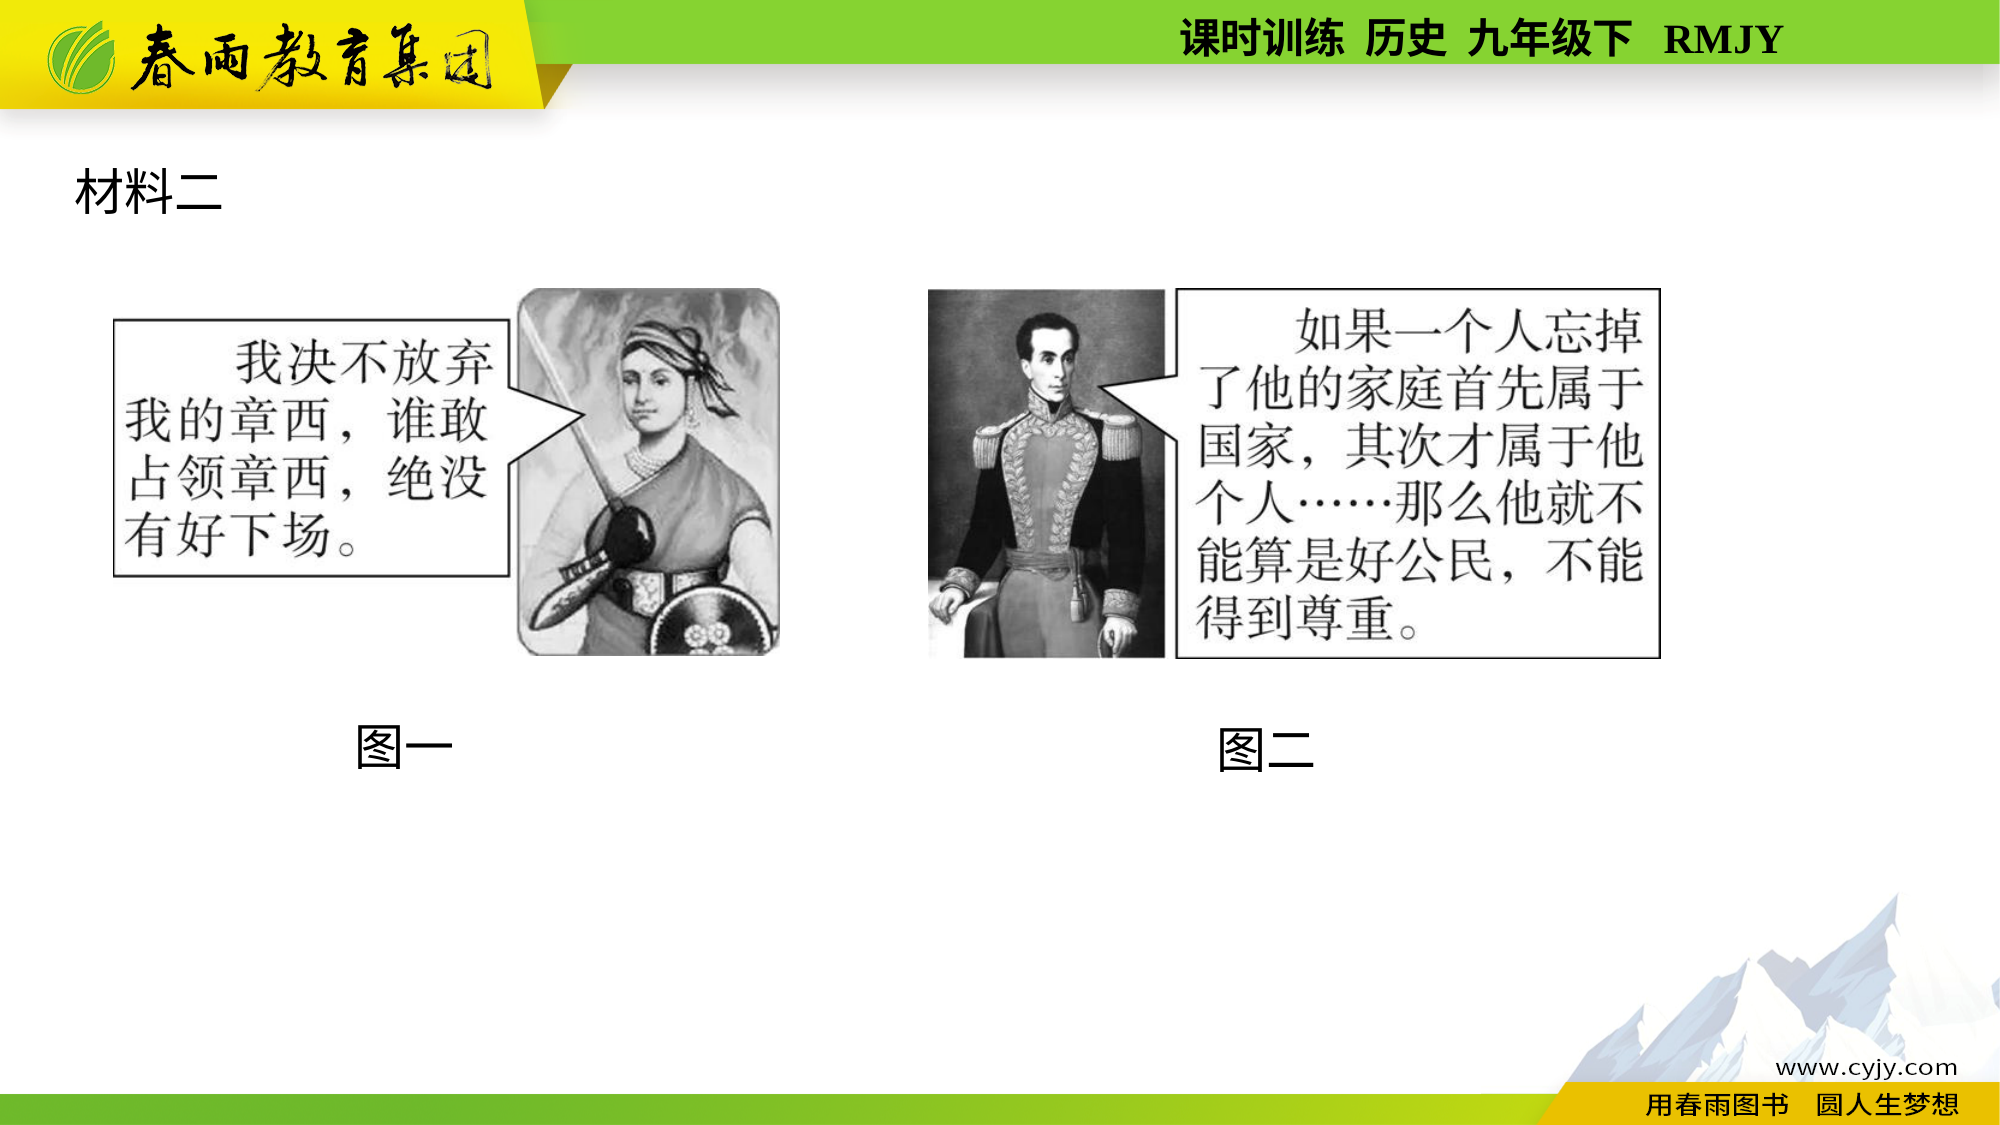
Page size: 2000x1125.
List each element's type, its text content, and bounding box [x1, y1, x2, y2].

text_box 图二 [1201, 681, 1332, 787]
list 材料二 [59, 122, 1944, 217]
text_box 图一 [339, 677, 470, 783]
picture [0, 0, 2000, 1125]
